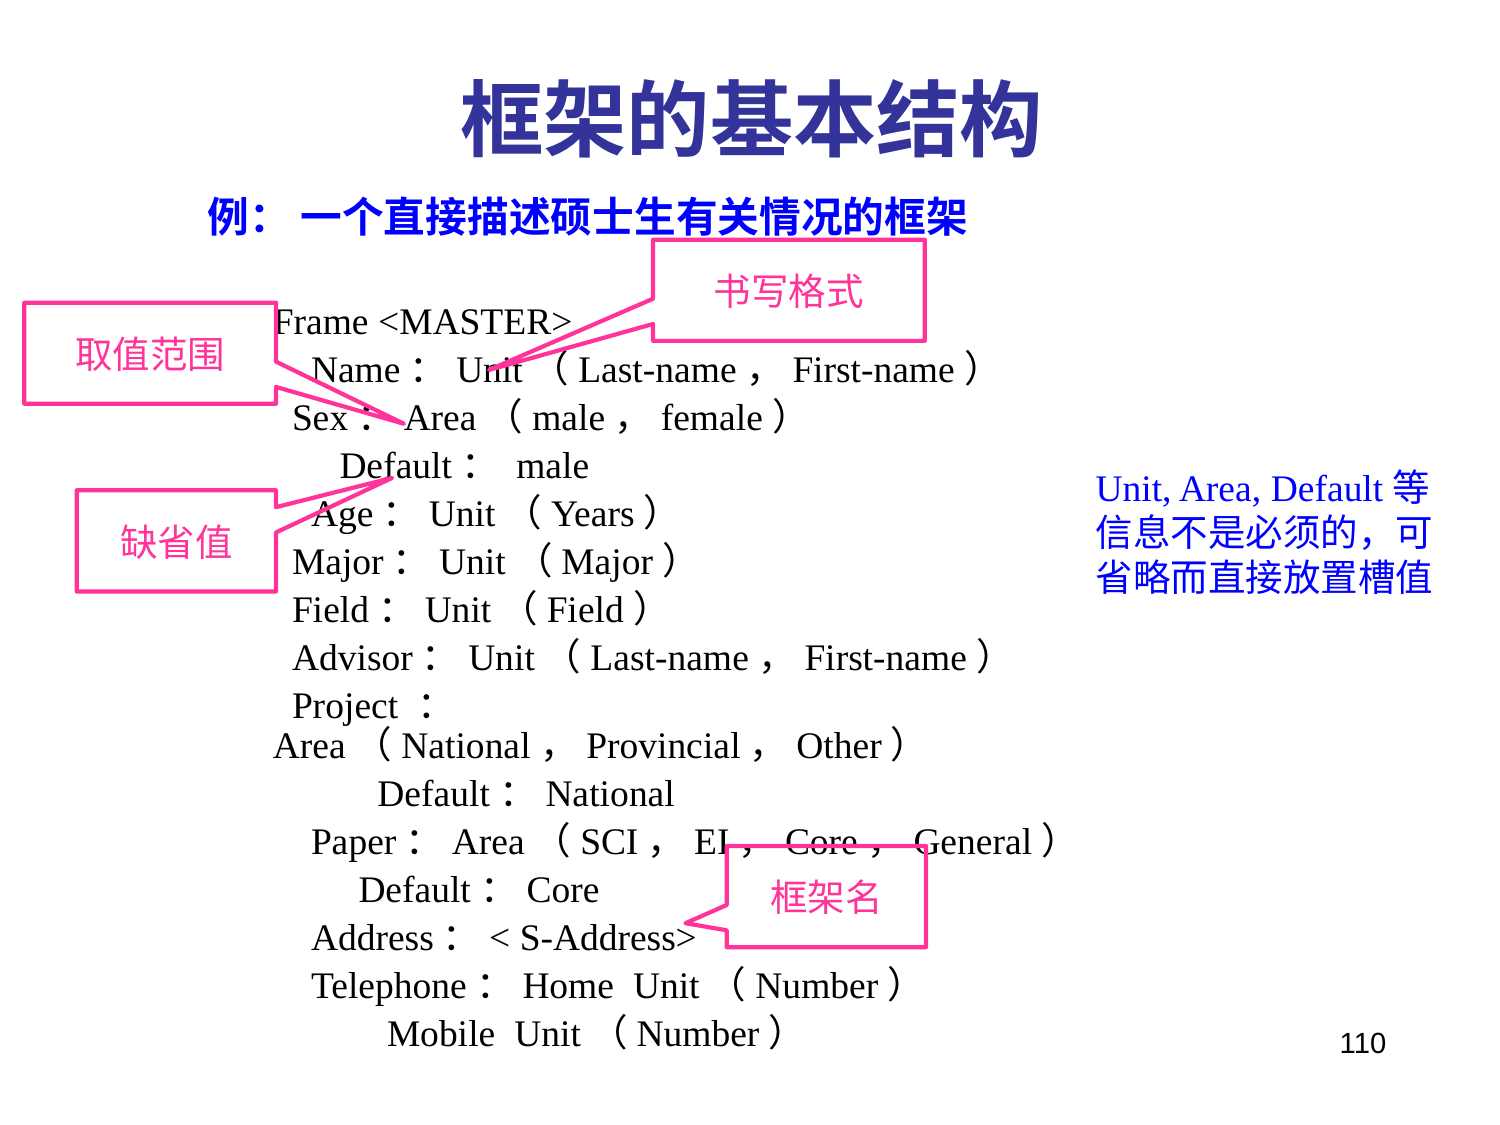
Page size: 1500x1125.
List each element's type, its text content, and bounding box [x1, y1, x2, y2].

slide_number 110 [1097, 1017, 1402, 1096]
title 框架的基本结构 [76, 30, 1427, 204]
text_box 框架名 [683, 843, 929, 950]
list 例： 一个直接描述硕士生有关情况的框架 Frame <MASTER> Name：Unit（Last-name，First-name） Sex：Area（male，female） Default： male Age：Unit（Years） Major：Unit（Major） Field：Unit（Field） Advisor：Unit（Last-name，First-name） Project ：Area（National，Provincial，Other） Default：National Paper：Area（SCI，EI，Core，General） Default：Core Address：< S-Address> Telephone：Home Unit（Number） Mobile Unit（Number） [192, 204, 1097, 1106]
text_box Unit, Area, Default等信息不是必须的，可省略而直接放置槽值 [1080, 456, 1453, 606]
text_box 书写格式 [487, 237, 927, 372]
text_box 缺省值 [74, 475, 395, 594]
text_box 取值范围 [22, 300, 406, 426]
